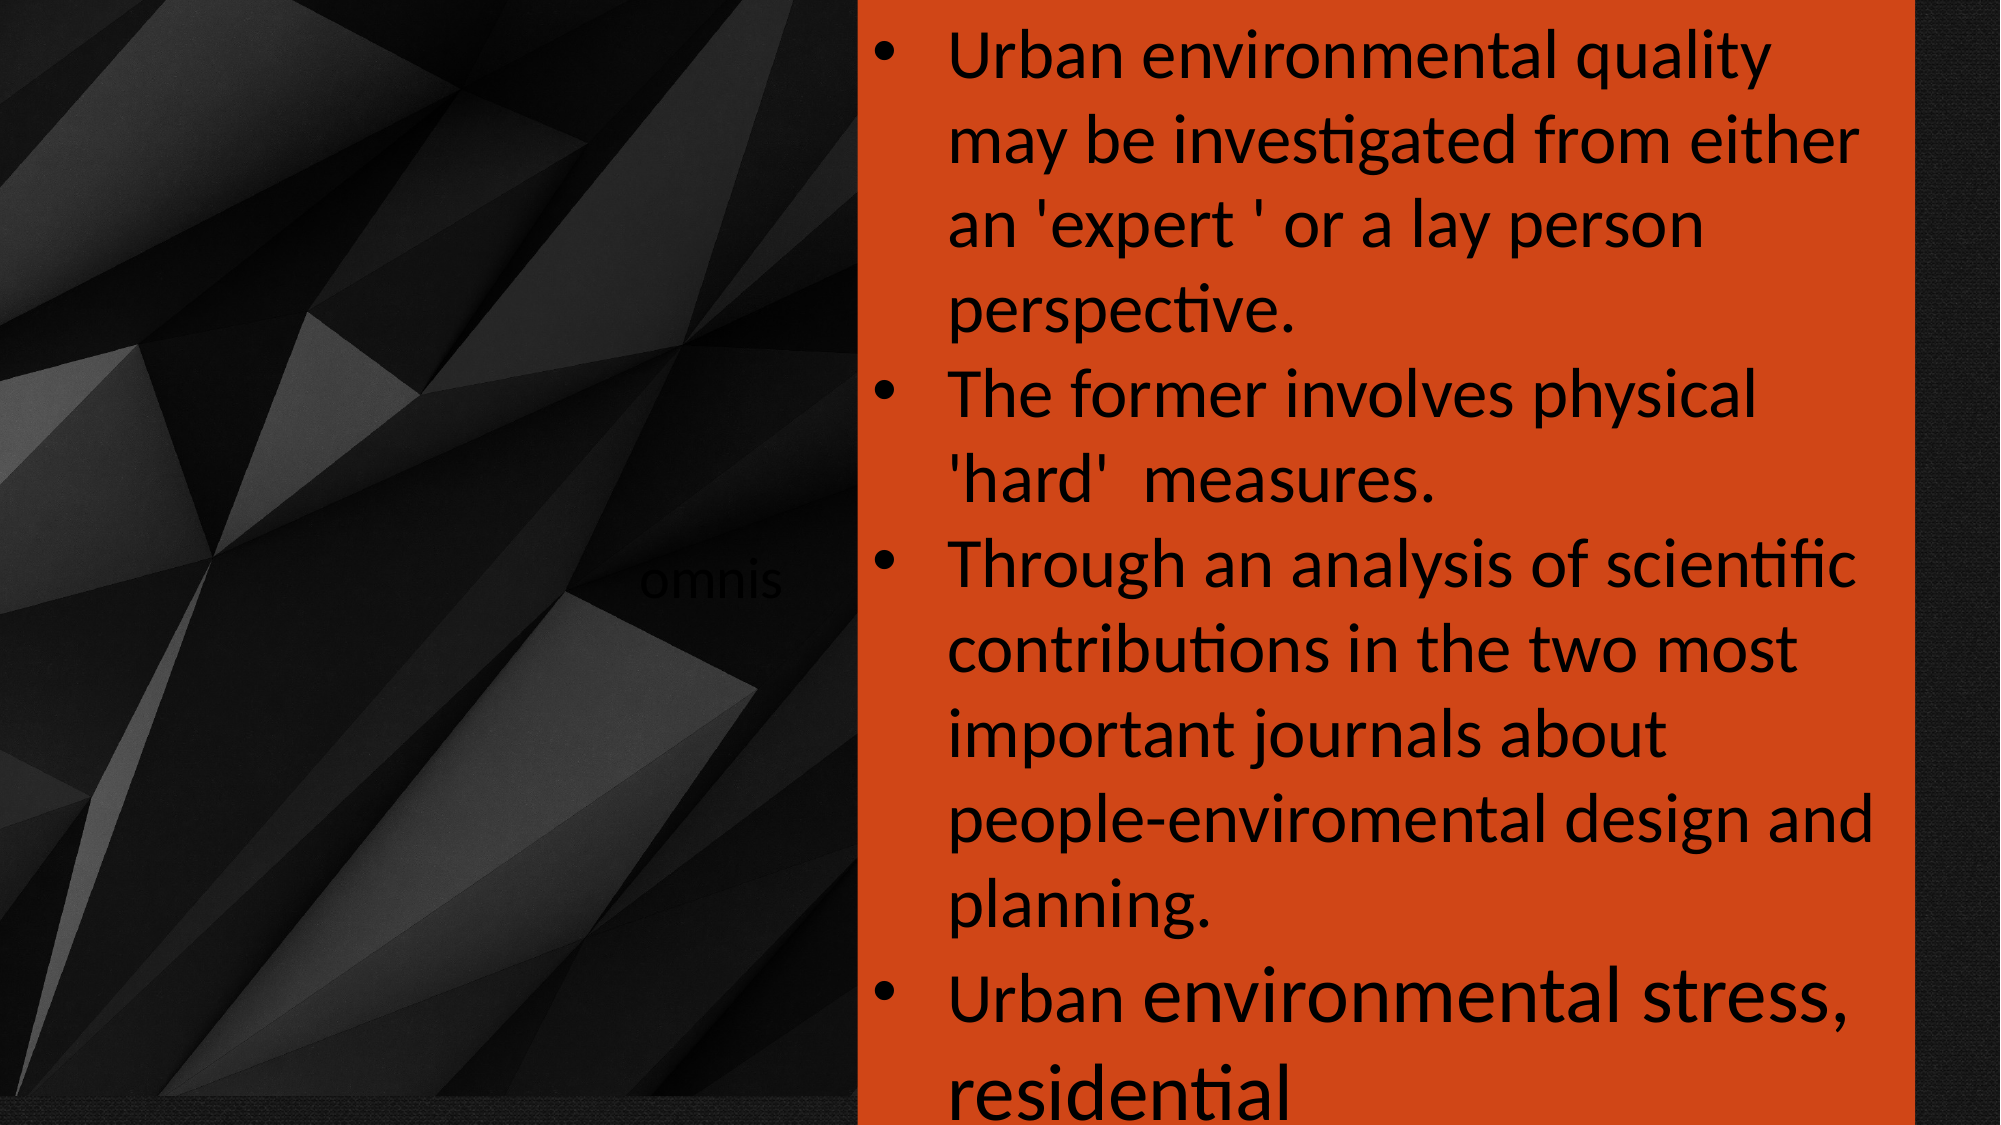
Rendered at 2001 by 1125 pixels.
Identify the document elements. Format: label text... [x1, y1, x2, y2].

text_box Urban environmental quality may be investigated from either an 'expert ' or a lay person perspective. The former involves physical 'hard' measures. Through an analysis of scientific contributions in the two most important journals about people-enviromental design and planning. Urban environmental stress, residential [857, 0, 1916, 1125]
picture [0, 0, 913, 1125]
picture [1916, 0, 2000, 1125]
